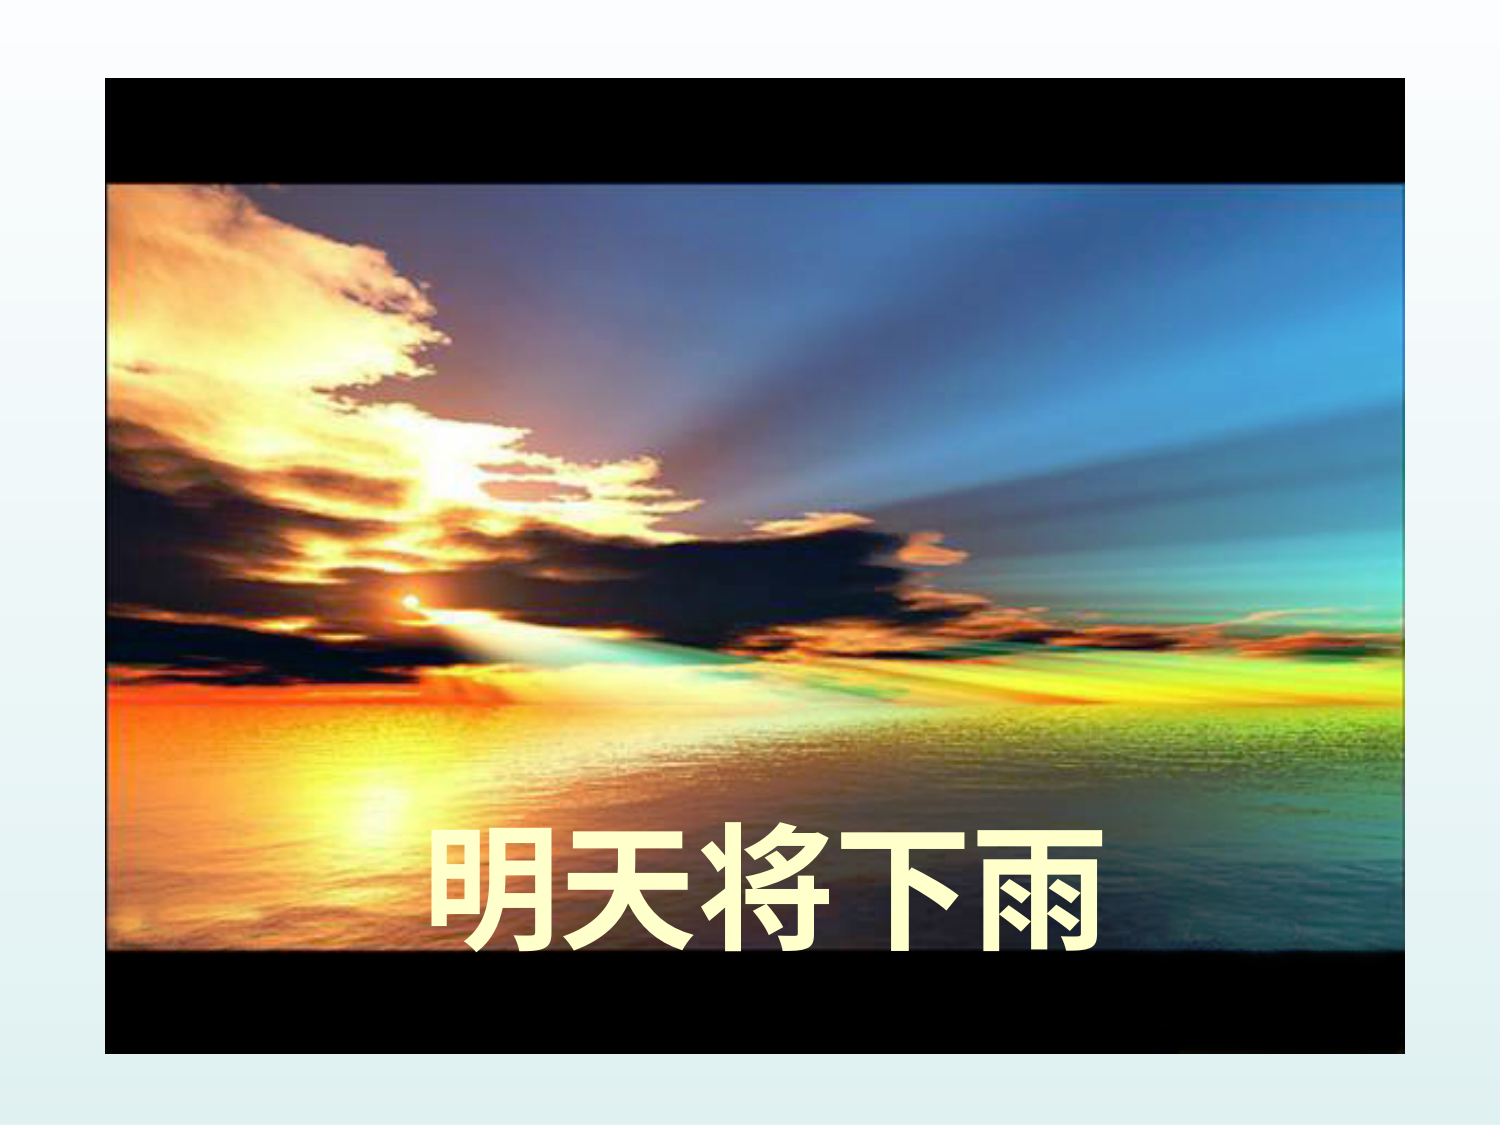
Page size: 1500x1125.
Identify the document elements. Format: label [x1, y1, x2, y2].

picture [104, 77, 1405, 1055]
